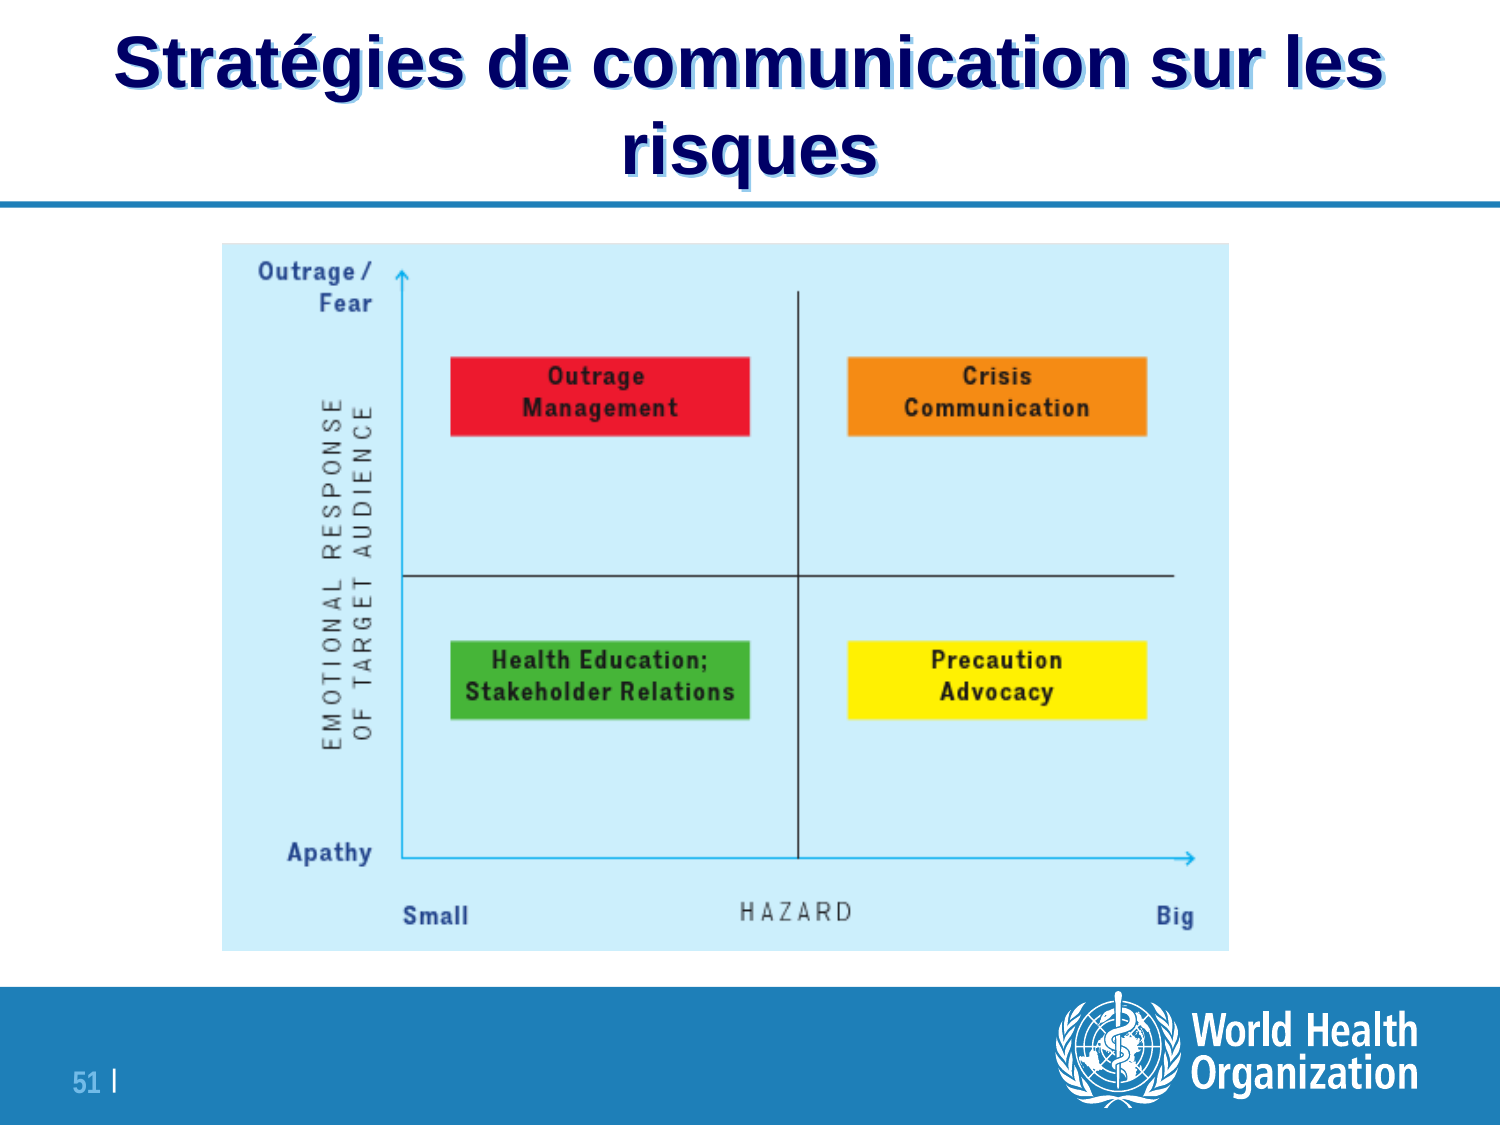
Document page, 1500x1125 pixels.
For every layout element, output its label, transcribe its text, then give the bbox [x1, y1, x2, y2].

picture [222, 243, 1229, 952]
title Stratégies de communication sur les risques [0, 0, 1500, 204]
